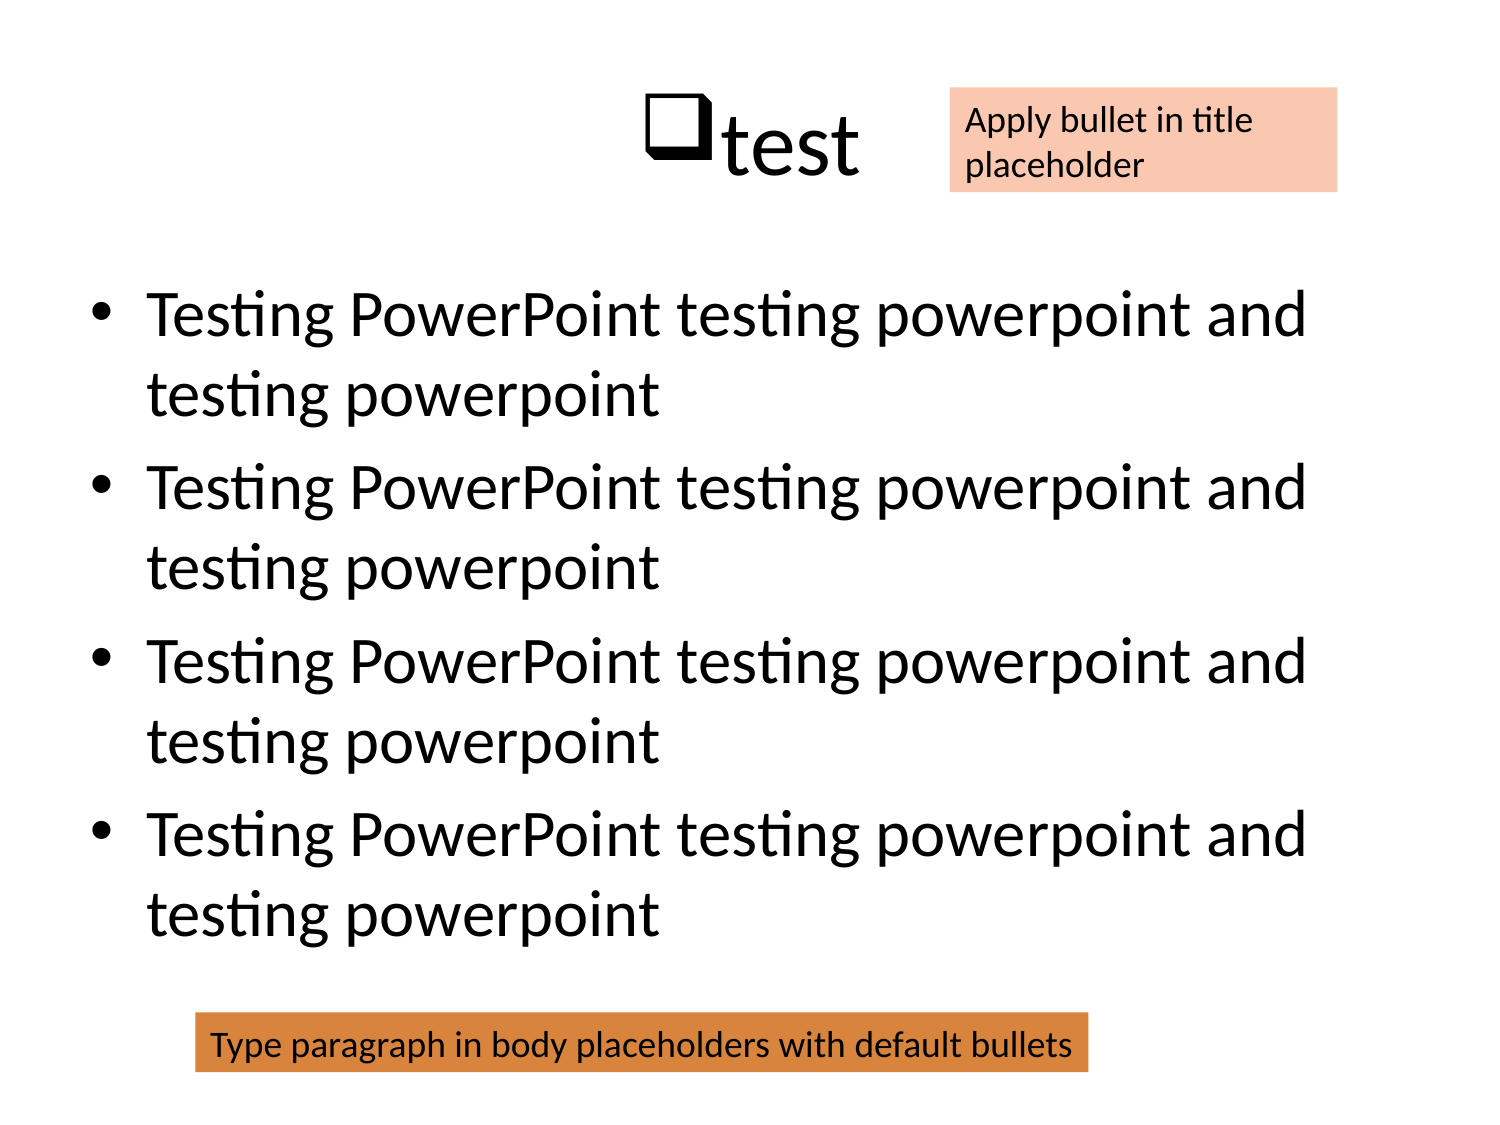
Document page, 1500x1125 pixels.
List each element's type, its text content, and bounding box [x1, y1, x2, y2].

title test [75, 45, 1425, 233]
text_box Apply bullet in title placeholder [949, 87, 1338, 193]
list Testing PowerPoint testing powerpoint and testing powerpoint Testing PowerPoint testing powerpoint and testing powerpoint Testing PowerPoint testing powerpoint and testing powerpoint Testing PowerPoint testing powerpoint and testing powerpoint [75, 262, 1425, 1005]
text_box Type paragraph in body placeholders with default bullets [195, 1012, 1089, 1073]
